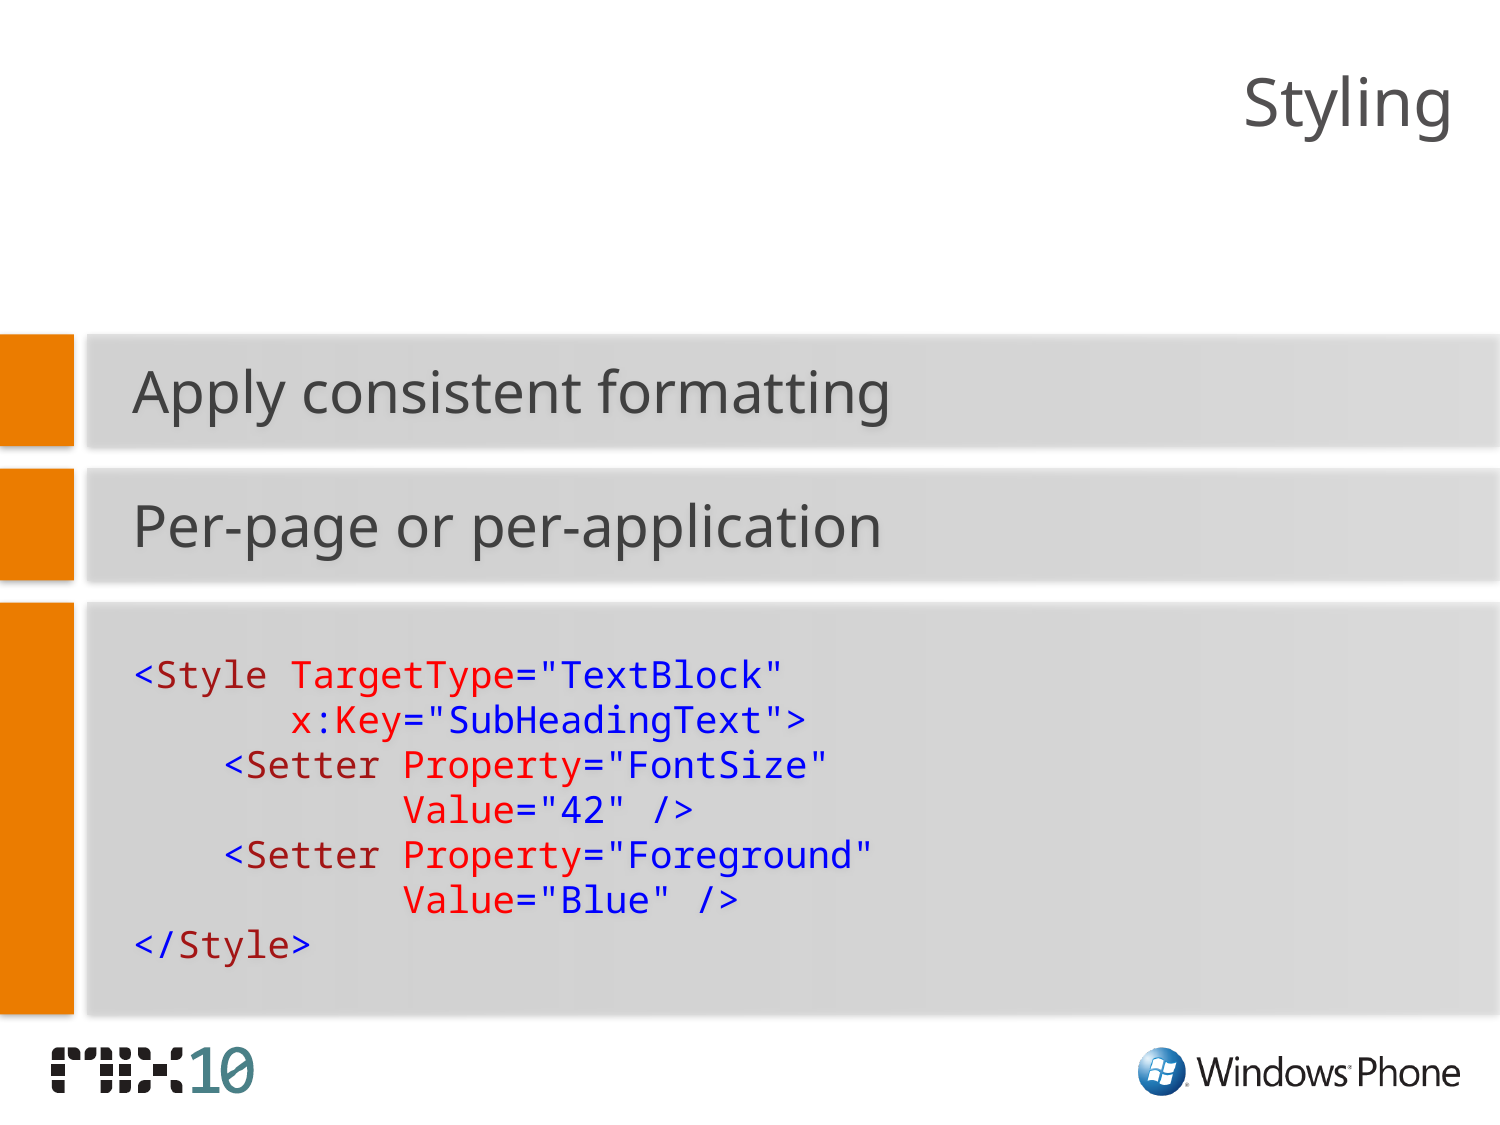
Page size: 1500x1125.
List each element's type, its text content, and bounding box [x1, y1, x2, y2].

text_box Per-page or per-application [87, 468, 1500, 581]
text_box [0, 334, 75, 447]
text_box [0, 468, 75, 581]
title Styling [337, 0, 1500, 200]
picture [1128, 1041, 1467, 1101]
text_box Apply consistent formatting [87, 334, 1500, 447]
text_box [0, 602, 75, 1015]
picture [46, 1040, 257, 1101]
text_box <Style TargetType="TextBlock" x:Key="SubHeadingText"> <Setter Property="FontSize" Value="42" /> <Setter Property="Foreground" Value="Blue" /> </Style> [87, 602, 1500, 1015]
